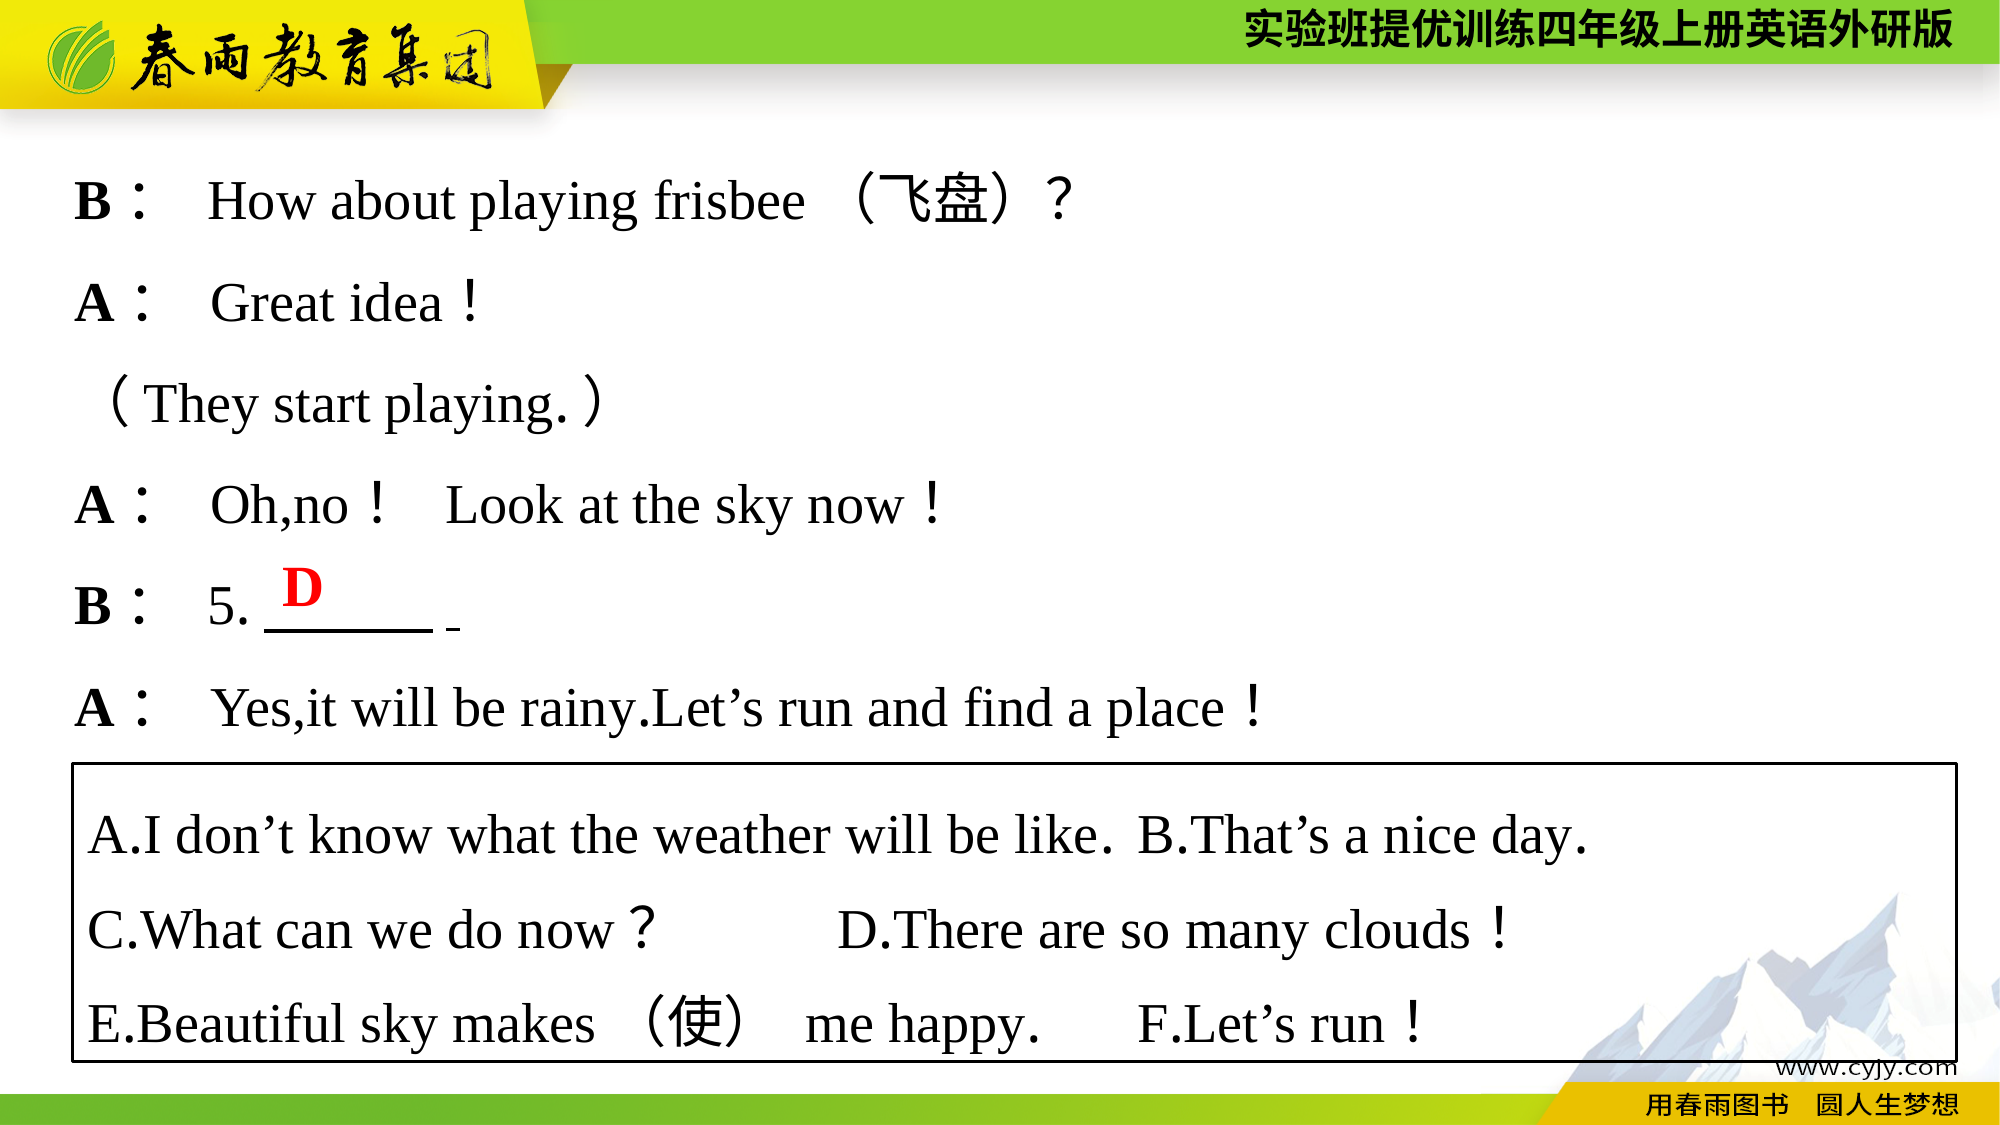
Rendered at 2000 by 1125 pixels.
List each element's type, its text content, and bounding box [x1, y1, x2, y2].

text_box A.I don’t know what the weather will be like. B.That’s a nice day. C.What can we do now？ D.There are so many clouds！ E.Beautiful sky makes（使） me happy. F.Let’s run！ [72, 763, 1957, 1062]
text_box D [268, 540, 340, 626]
picture [0, 0, 2000, 1125]
list B： How about playing frisbee（飞盘）？ A： Great idea！ （They start playing.） A： Oh,no！ Look at the sky now！ B： 5. . A： Yes,it will be rainy.Let’s run and find a place！ [59, 122, 1944, 739]
